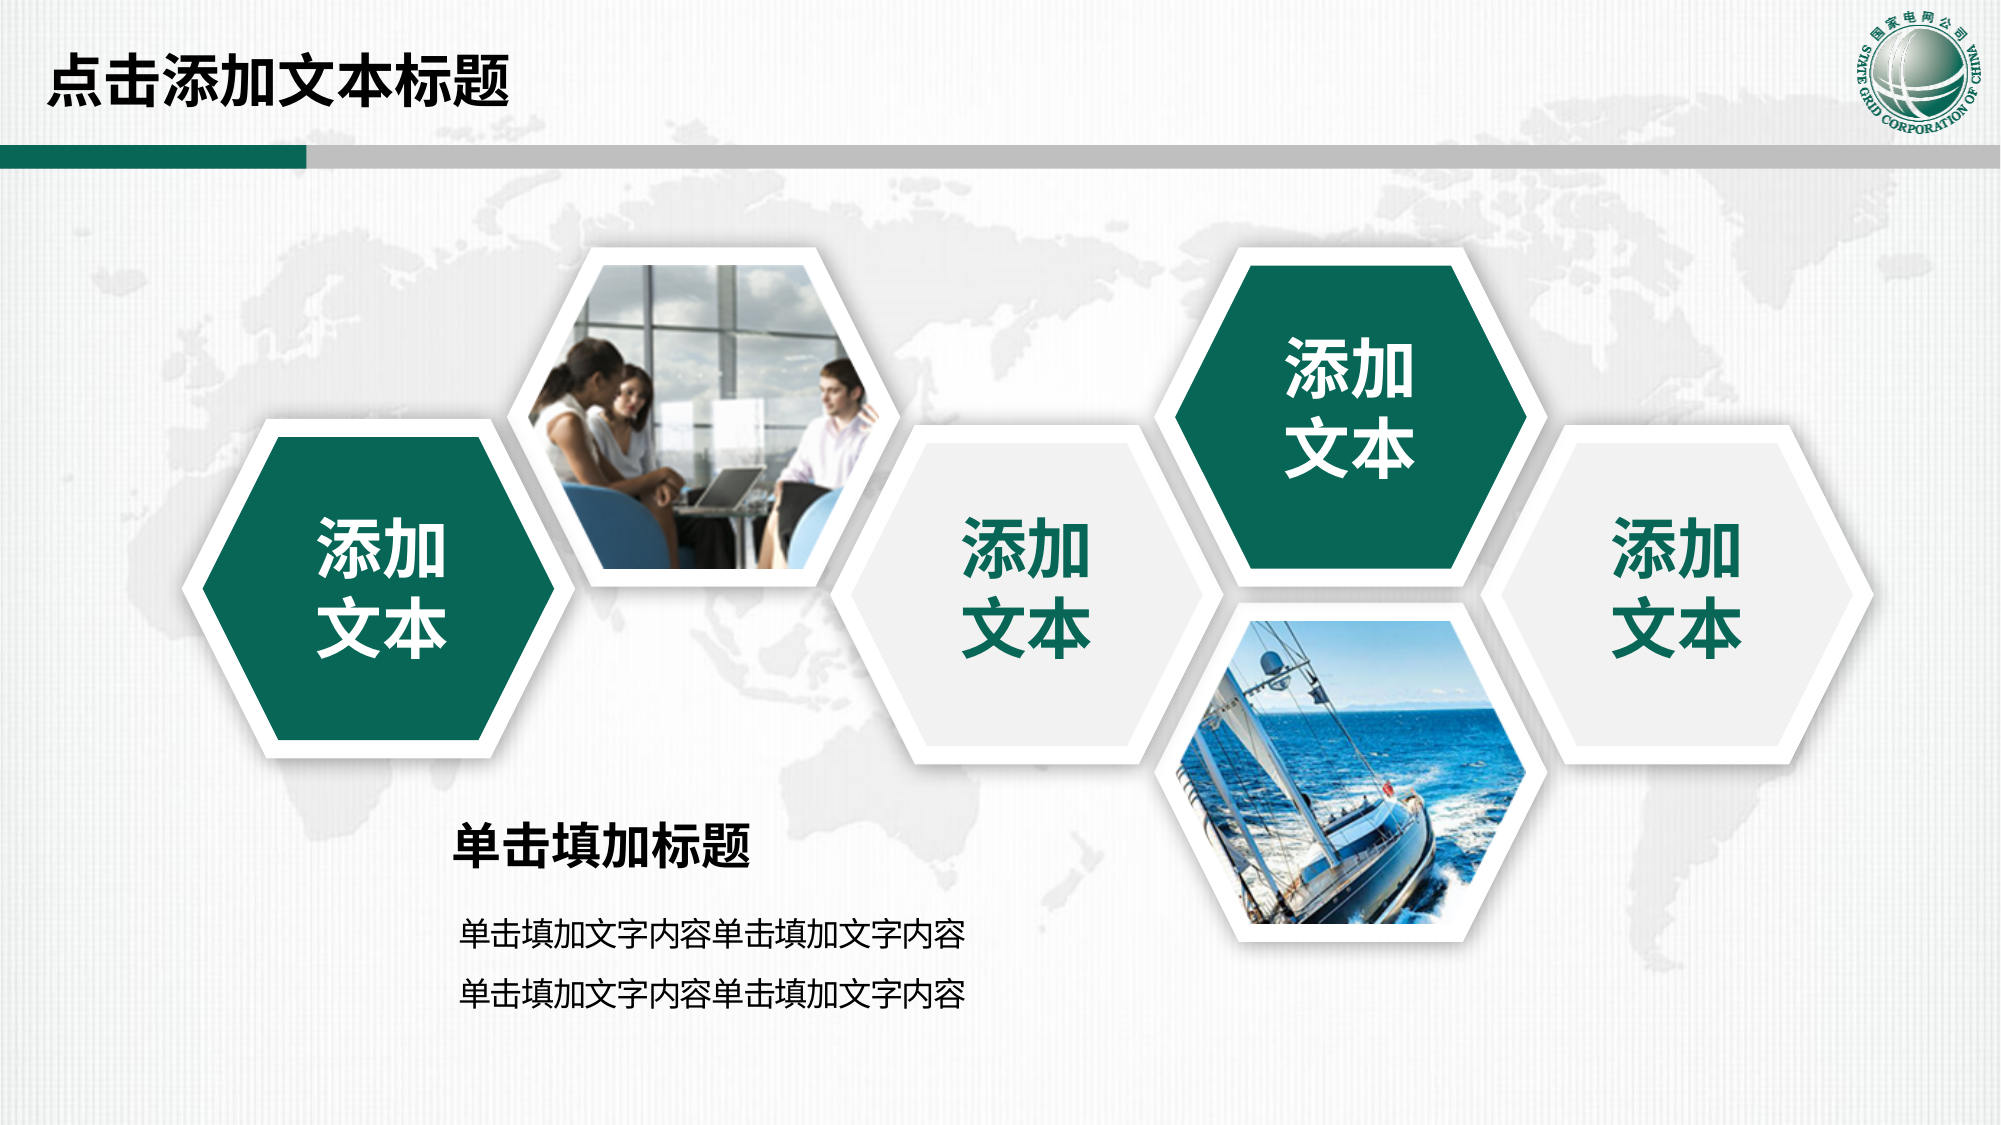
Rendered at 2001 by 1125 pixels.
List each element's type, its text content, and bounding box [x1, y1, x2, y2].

text_box 单击填加文字内容单击填加文字内容 单击填加文字内容单击填加文字内容 [458, 893, 1079, 1074]
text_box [829, 425, 1224, 765]
picture [0, 0, 2001, 145]
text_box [1154, 602, 1548, 942]
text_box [1480, 425, 1874, 765]
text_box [181, 418, 576, 759]
picture [0, 169, 2001, 1125]
text_box 单击填加标题 [436, 807, 1058, 862]
text_box 点击添加文本标题 [0, 37, 692, 122]
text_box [1154, 247, 1548, 587]
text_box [506, 247, 901, 587]
